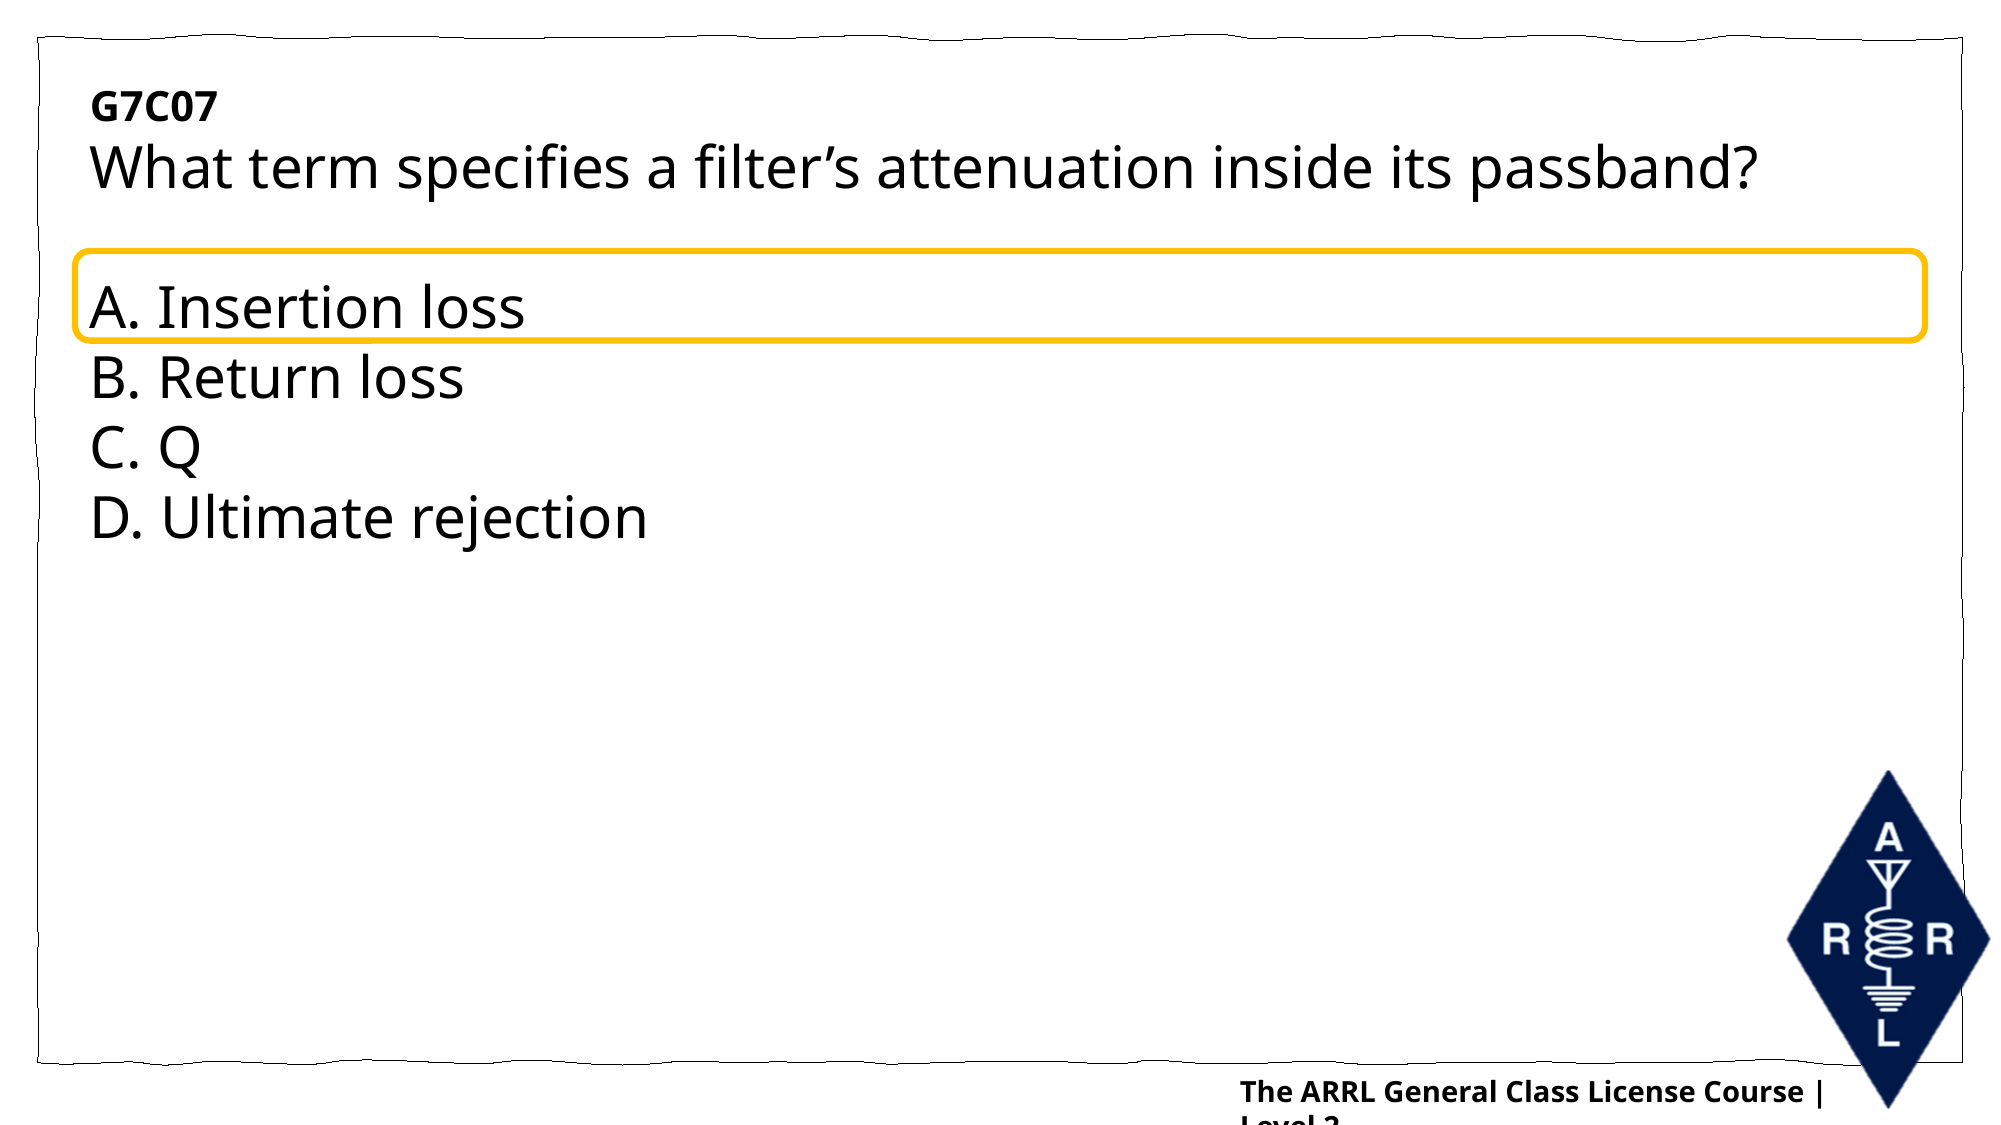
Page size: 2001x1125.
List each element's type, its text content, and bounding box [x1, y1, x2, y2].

picture [1773, 752, 1999, 1125]
text_box G7C07 What term specifies a filter’s attenuation inside its passband? A. Insertion loss B. Return loss C. Q D. Ultimate rejection [75, 334, 1850, 558]
text_box G7C07 What term specifies a filter’s attenuation inside its passband? A. Insertion loss B. Return loss C. Q D. Ultimate rejection [75, 72, 1850, 258]
text_box [73, 249, 1927, 342]
